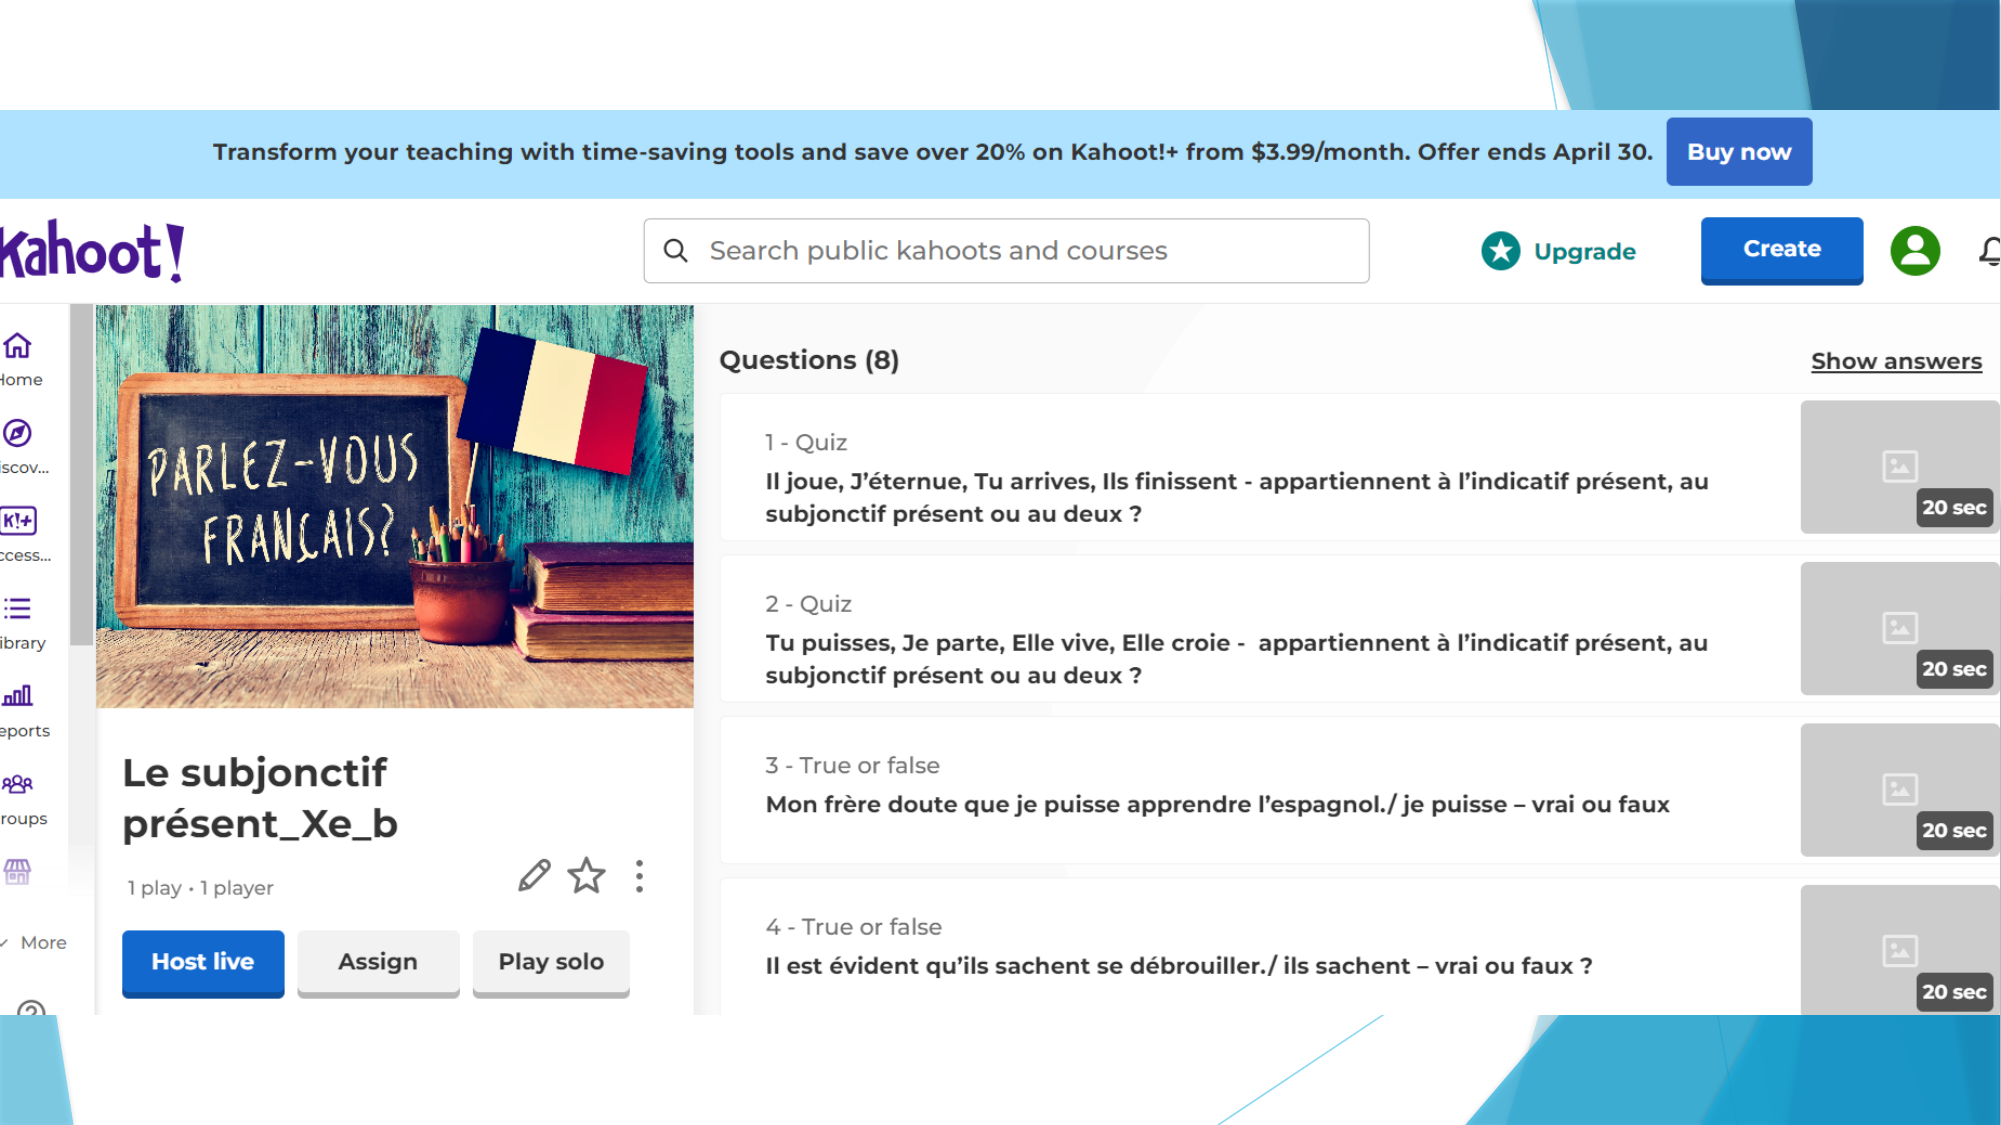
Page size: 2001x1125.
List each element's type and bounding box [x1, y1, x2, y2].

picture [0, 110, 2000, 1015]
